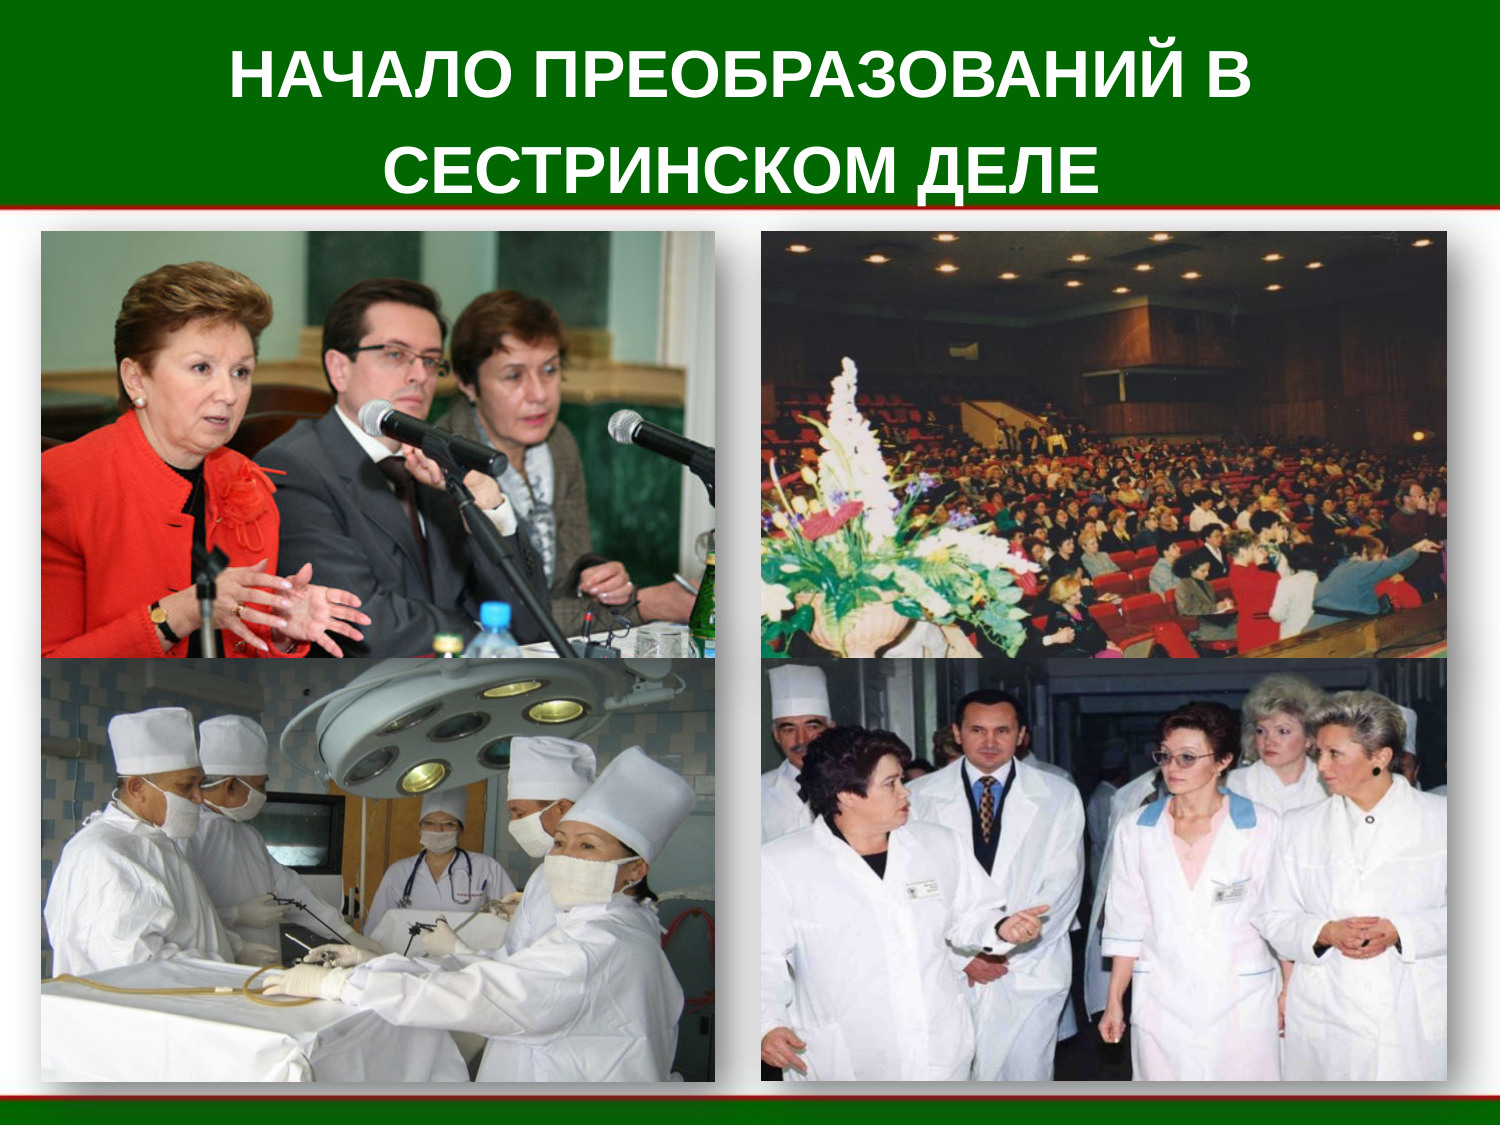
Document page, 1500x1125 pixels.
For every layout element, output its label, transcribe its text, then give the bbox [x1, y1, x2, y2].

picture [0, 0, 1500, 1125]
text_box НАЧАЛО ПРЕОБРАЗОВАНИЙ В СЕСТРИНСКОМ ДЕЛЕ [0, 7, 1489, 214]
